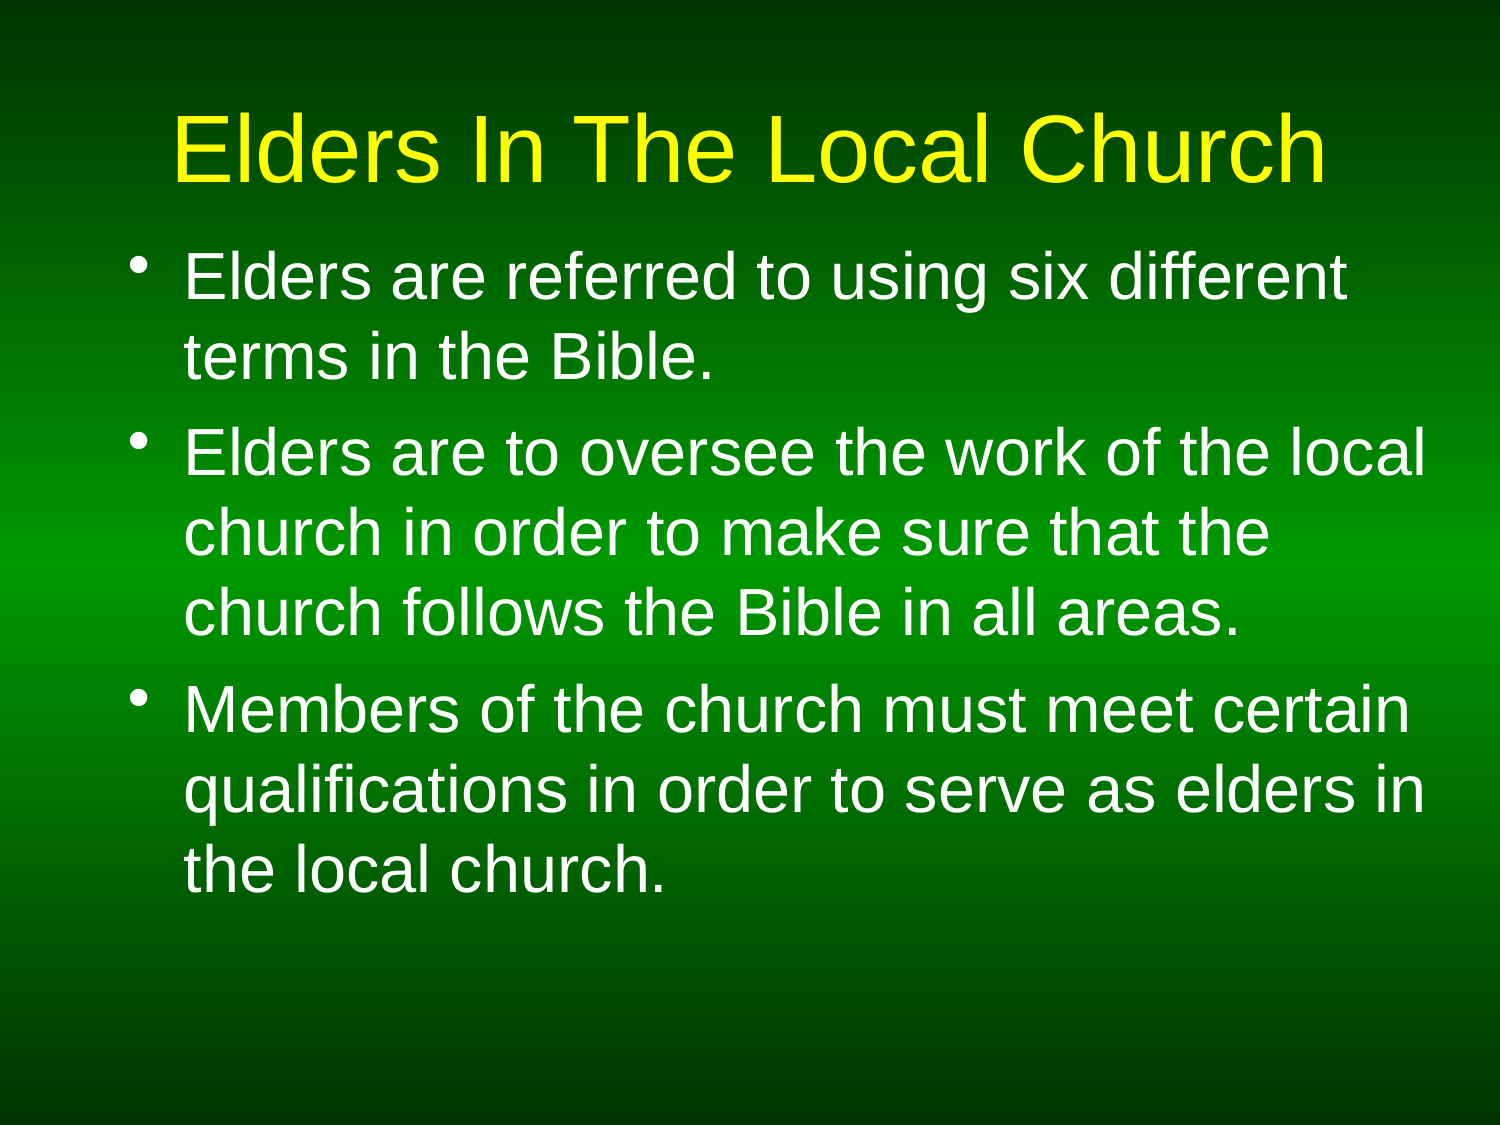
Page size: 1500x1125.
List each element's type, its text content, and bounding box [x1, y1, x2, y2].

list Elders are referred to using six different terms in the Bible. Elders are to oversee the work of the local church in order to make sure that the church follows the Bible in all areas. Members of the church must meet certain qualifications in order to serve as elders in the local church. [112, 224, 1463, 1088]
title Elders In The Local Church [37, 50, 1463, 238]
